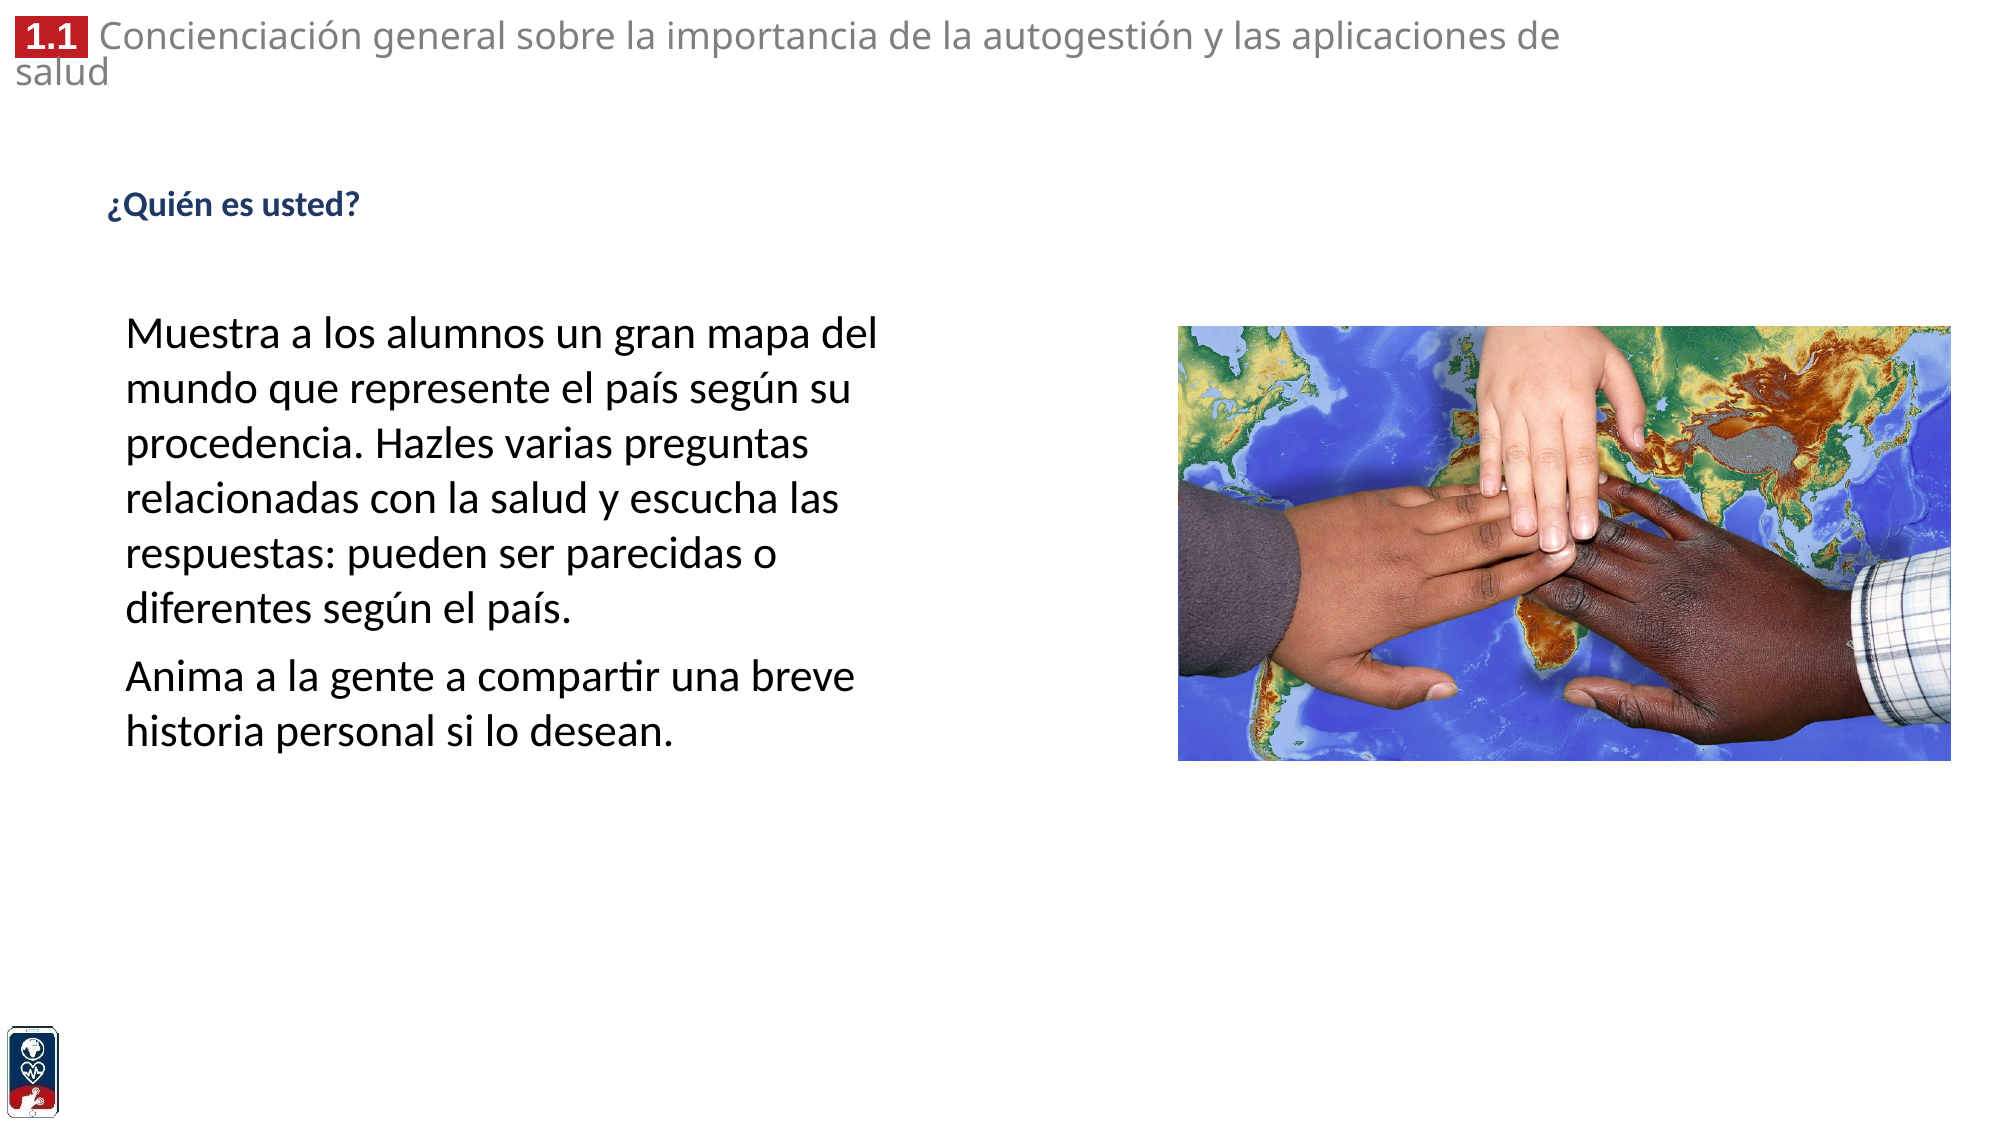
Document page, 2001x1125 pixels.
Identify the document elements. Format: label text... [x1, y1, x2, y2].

title ¿Quién es usted? [91, 177, 1962, 276]
picture [7, 1026, 59, 1118]
list Muestra a los alumnos un gran mapa del mundo que represente el país según su procedencia. Hazles varias preguntas relacionadas con la salud y escucha las respuestas: pueden ser parecidas o diferentes según el país. Anima a la gente a compartir una breve historia personal si lo desean. [91, 295, 979, 1098]
picture [1177, 326, 1952, 762]
